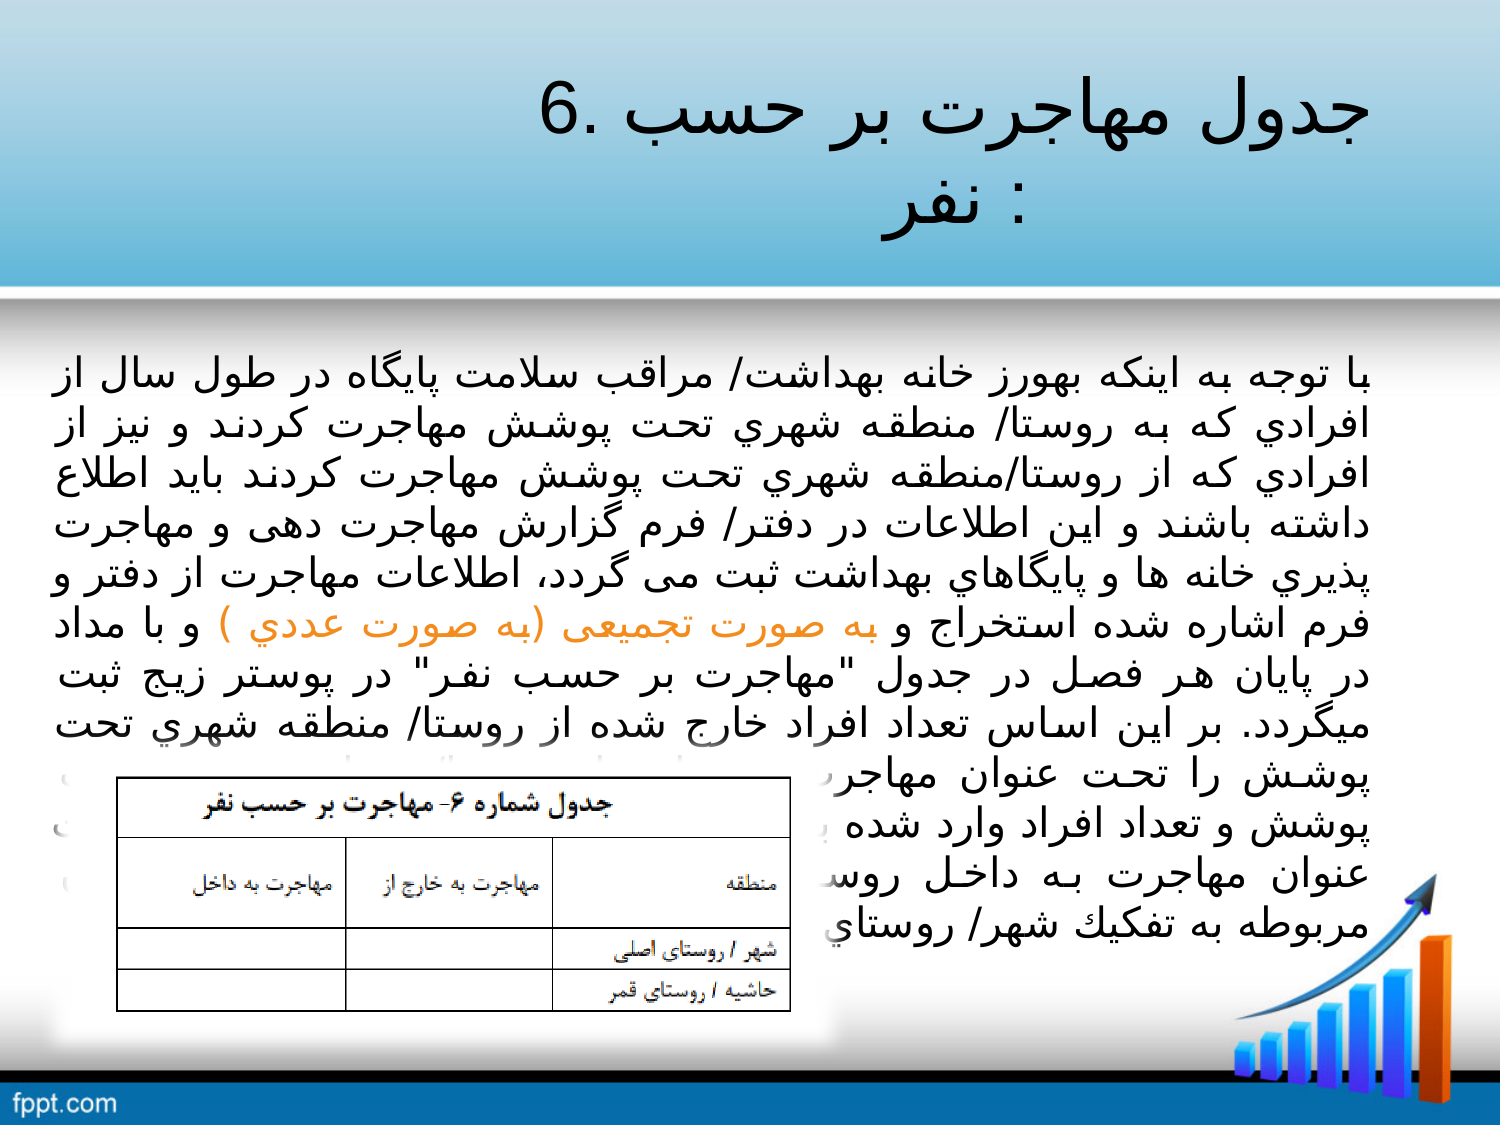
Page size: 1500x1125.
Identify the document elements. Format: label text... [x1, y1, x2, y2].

list با توجه به اینکه بهورز خانه بهداشت/ مراقب سلامت پایگاه در طول سال از افرادي كه به روستا/ منطقه شهري تحت پوشش مهاجرت كردند و نيز از افرادي كه از روستا/منطقه شهري تحت پوشش مهاجرت كردند باید اطلاع داشته باشند و این اطلاعات در دفتر/ فرم گزارش مهاجرت دهی و مهاجرت پذیري خانه ها و پایگاهاي بهداشت ثبت می گردد، اطلاعات مهاجرت از دفتر و فرم اشاره شده استخراج و به صورت تجميعی (به صورت عددي ) و با مداد در پایان هر فصل در جدول "مهاجرت بر حسب نفر" در پوستر زیج ثبت ميگردد. بر این اساس تعداد افراد خارج شده از روستا/ منطقه شهري تحت پوشش را تحت عنوان مهاجرت به خارج از روستا/ منطقه شهري تحت پوشش و تعداد افراد وارد شده به روستا/ منطقه شهري تحت پوشش را تحت عنوان مهاجرت به داخل روستا/ منطقه شهري تحت پوشش در ستون مربوطه به تفکيك شهر/ روستاي اصلی و حاشيه/ قمر ثبت می گردد. [36, 338, 1387, 1083]
picture [0, 0, 1500, 1125]
title 6. جدول مهاجرت بر حسب نفر : [442, 54, 1471, 243]
